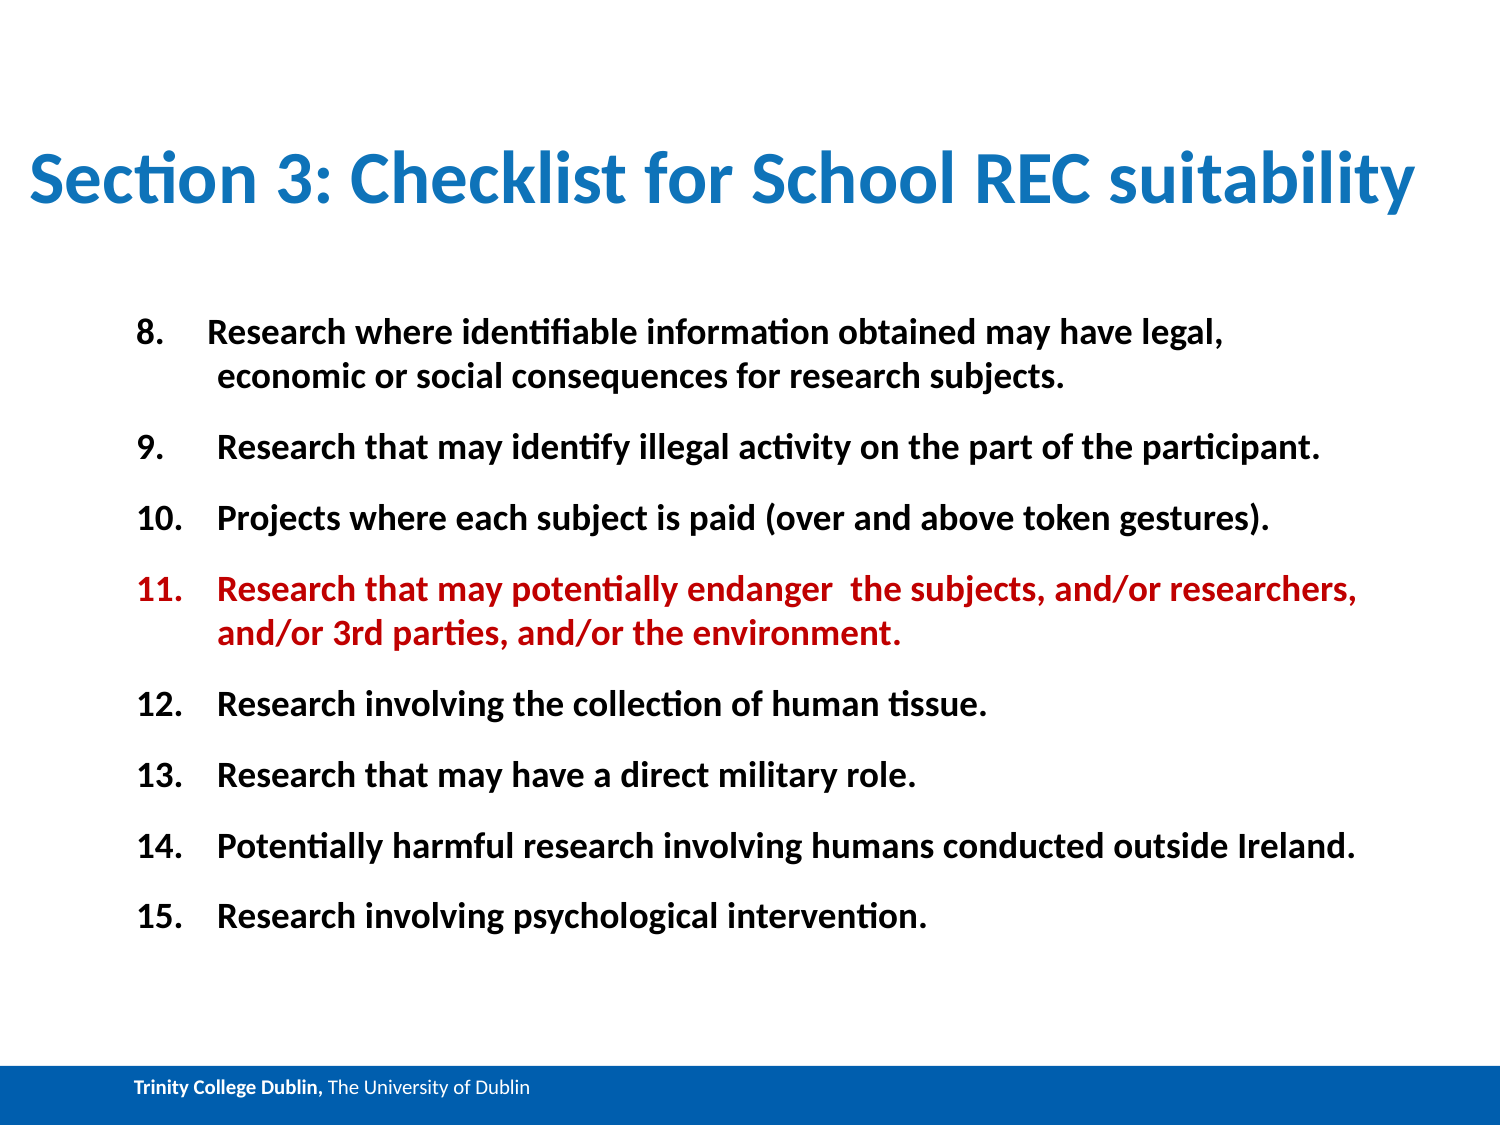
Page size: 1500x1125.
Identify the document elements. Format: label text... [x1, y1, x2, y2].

list 8. Research where identifiable information obtained may have legal, economic or social consequences for research subjects. Research that may identify illegal activity on the part of the participant. Projects where each subject is paid (over and above token gestures). Research that may potentially endanger the subjects, and/or researchers, and/or 3rd parties, and/or the environment. Research involving the collection of human tissue. Research that may have a direct military role. Potentially harmful research involving humans conducted outside Ireland. Research involving psychological intervention. [135, 307, 1367, 980]
title Section 3: Checklist for School REC suitability [29, 30, 1471, 219]
